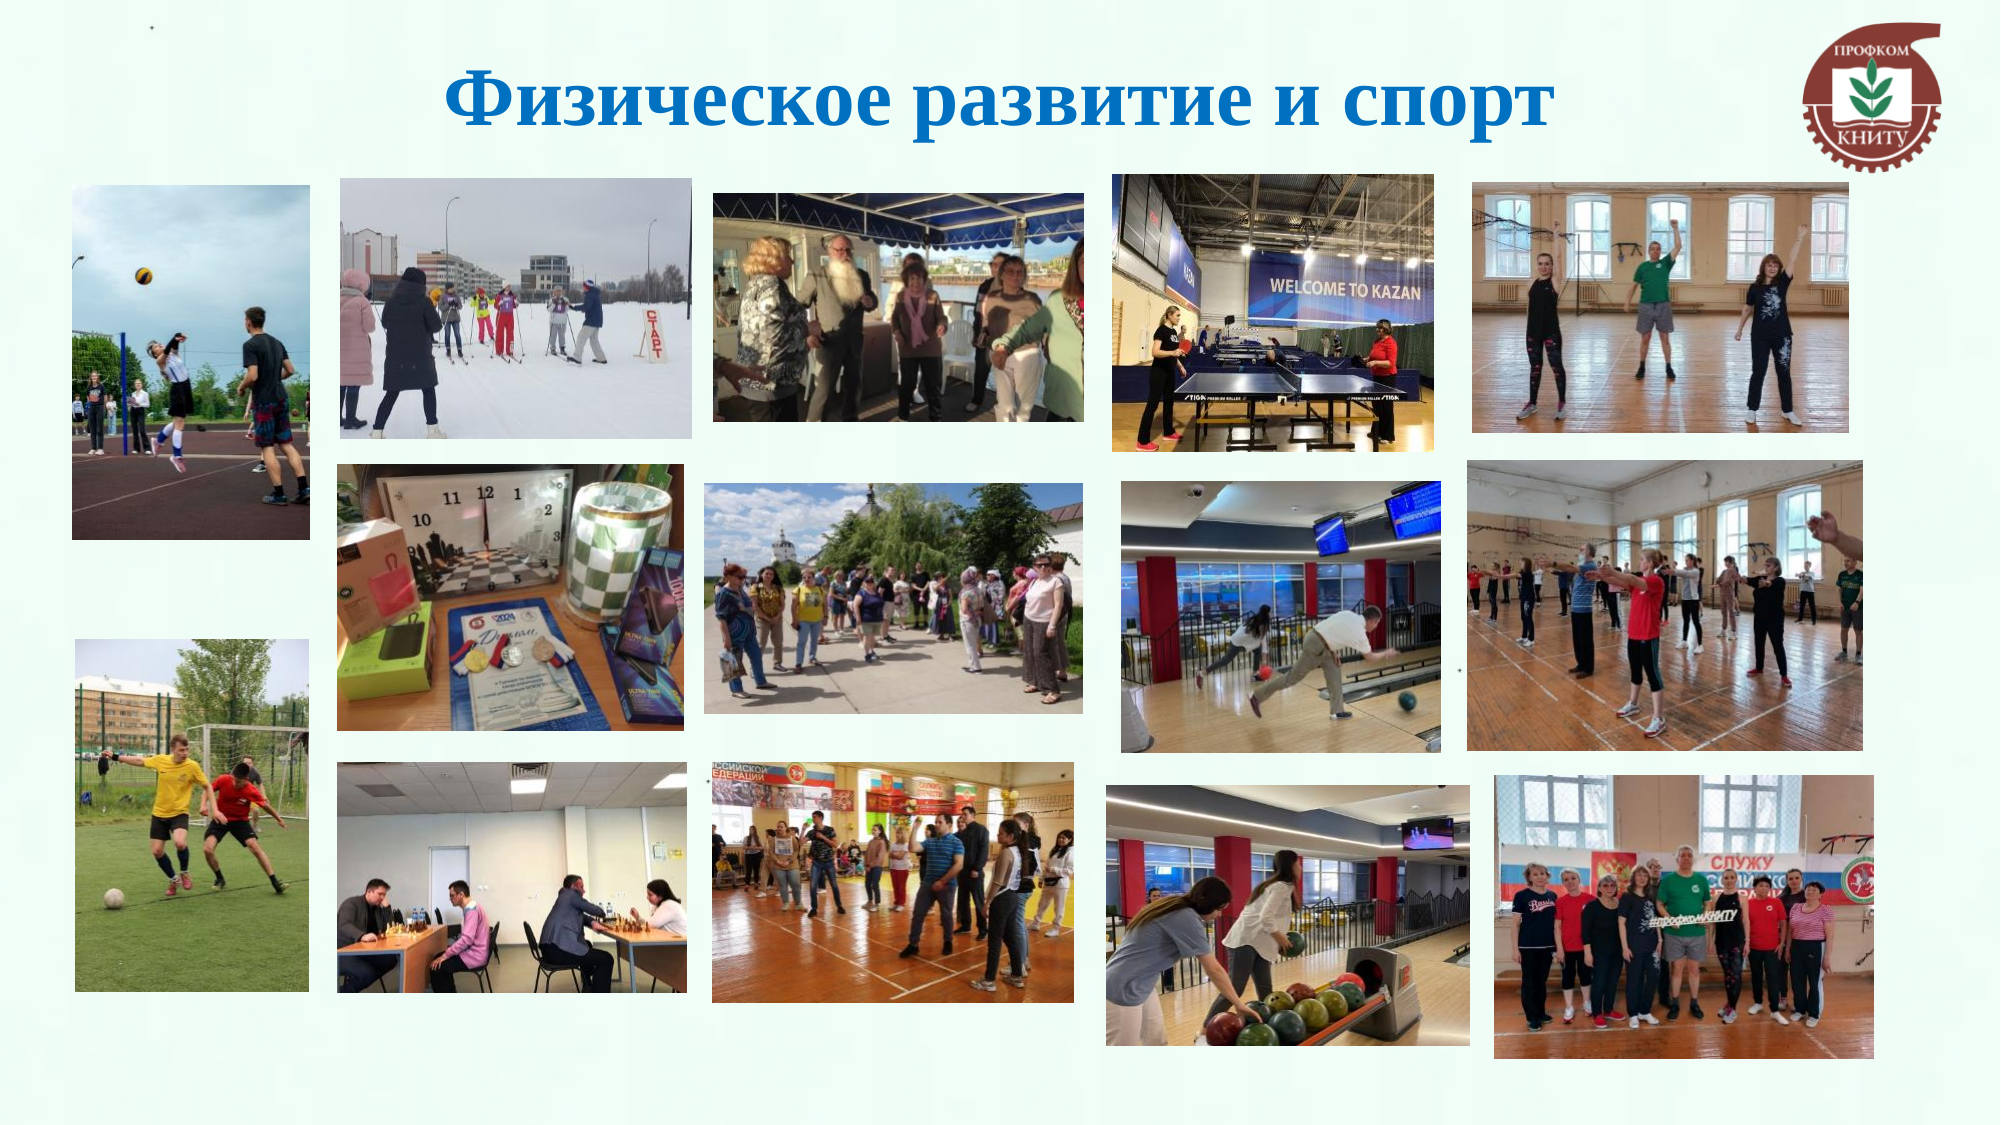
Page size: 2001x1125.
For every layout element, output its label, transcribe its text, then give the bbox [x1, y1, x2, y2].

picture [0, 0, 2001, 1125]
title Физическое развитие и спорт [244, 44, 1756, 151]
